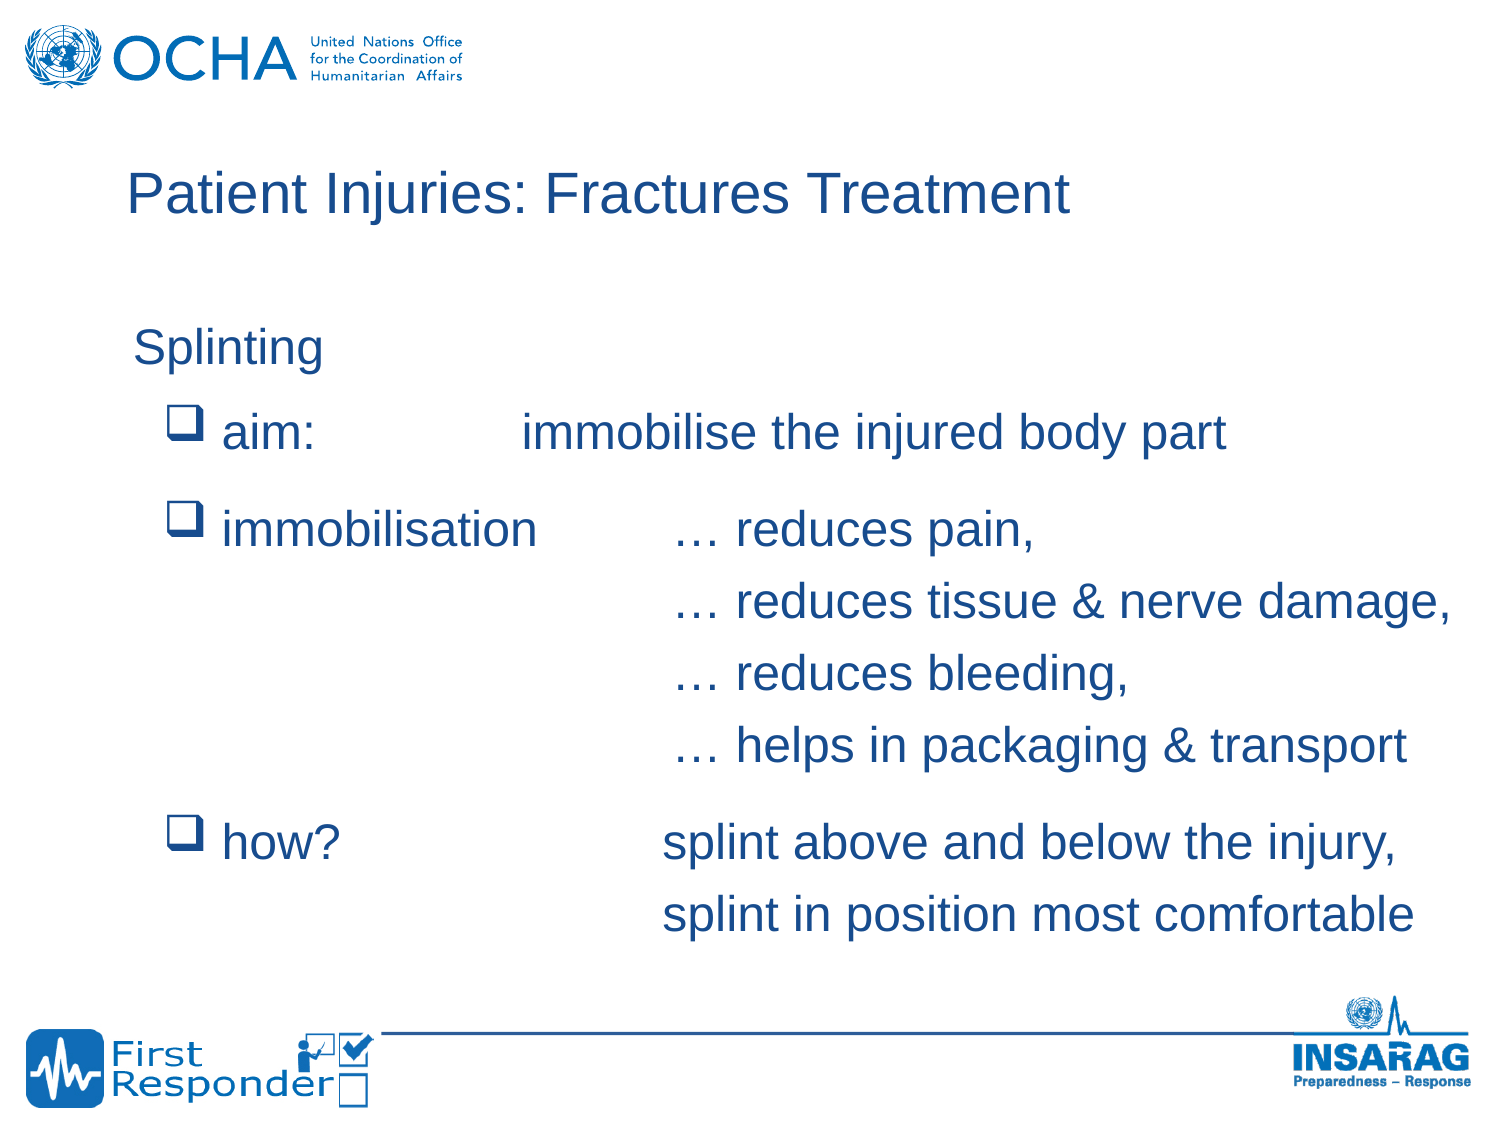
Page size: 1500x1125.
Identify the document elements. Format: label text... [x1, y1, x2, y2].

picture [1287, 995, 1471, 1094]
text_box Patient Injuries: Fractures Treatment [105, 147, 1087, 233]
picture [24, 1024, 375, 1113]
text_box Splinting aim: immobilise the injured body part immobilisation … reduces pain, … reduces tissue & nerve damage, … reduces bleeding, … helps in packaging & transport how? splint above and below the injury, splint in position most comfortable [118, 295, 1481, 949]
